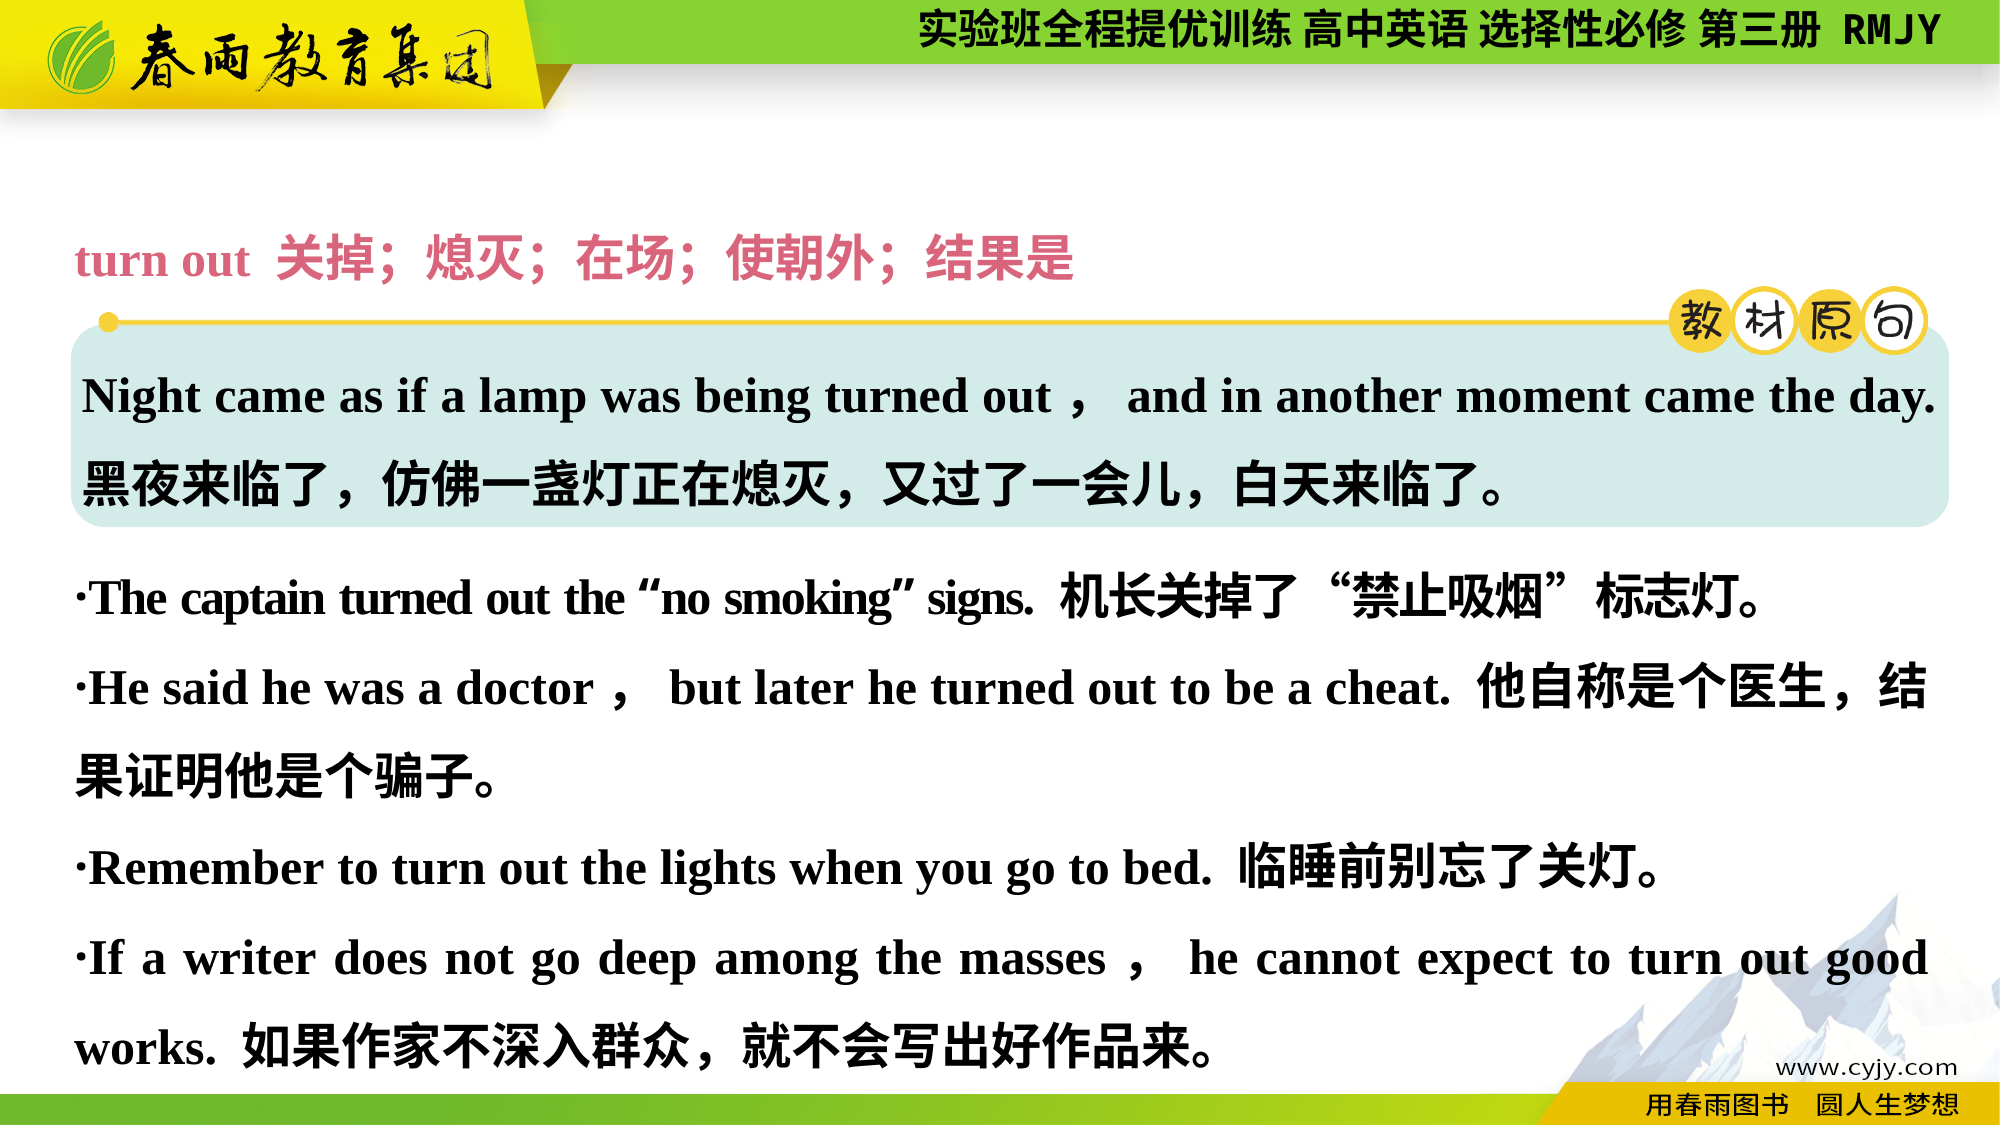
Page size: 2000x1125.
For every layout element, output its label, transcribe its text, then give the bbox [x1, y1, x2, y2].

text_box [85, 521, 1935, 527]
list turn out 关掉；熄灭；在场；使朝外；结果是 [59, 188, 1944, 284]
text_box Night came as if a lamp was being turned out，and in another moment came the day. 黑夜来临了，仿佛一盏灯正在熄灭，又过了一会儿，白天来临了。 [66, 325, 1951, 521]
text_box ·The captain turned out the “no smoking” signs. 机长关掉了“禁止吸烟”标志灯。 ·He said he was a doctor，but later he turned out to be a cheat. 他自称是个医生，结果证明他是个骗子。 ·Remember to turn out the lights when you go to bed. 临睡前别忘了关灯。 ·If a writer does not go deep among the masses，he cannot expect to turn out good works. 如果作家不深入群众，就不会写出好作品来。 [59, 527, 1944, 1082]
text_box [98, 285, 1929, 385]
picture [0, 0, 2000, 1125]
